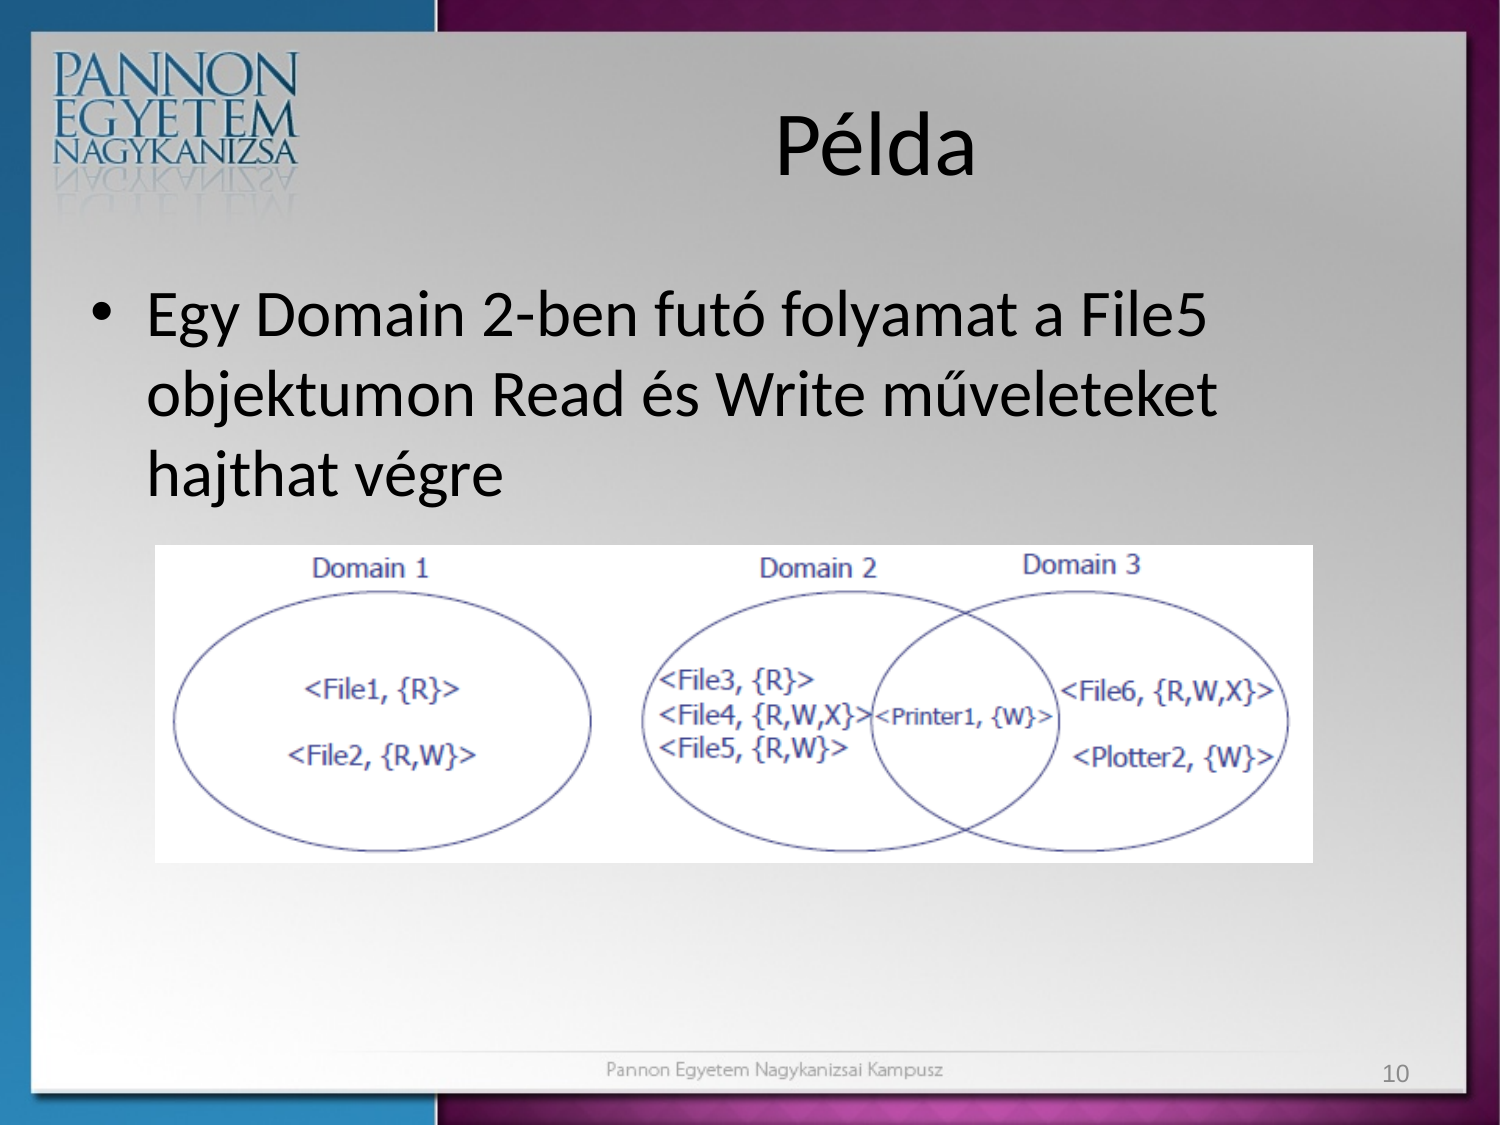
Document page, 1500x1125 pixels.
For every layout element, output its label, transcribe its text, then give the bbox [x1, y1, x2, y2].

slide_number 10 [1074, 1042, 1425, 1103]
picture [0, 0, 1500, 1125]
list Egy Domain 2-ben futó folyamat a File5 objektumon Read és Write műveleteket hajthat végre [75, 262, 1425, 1038]
title Példa [328, 45, 1425, 233]
